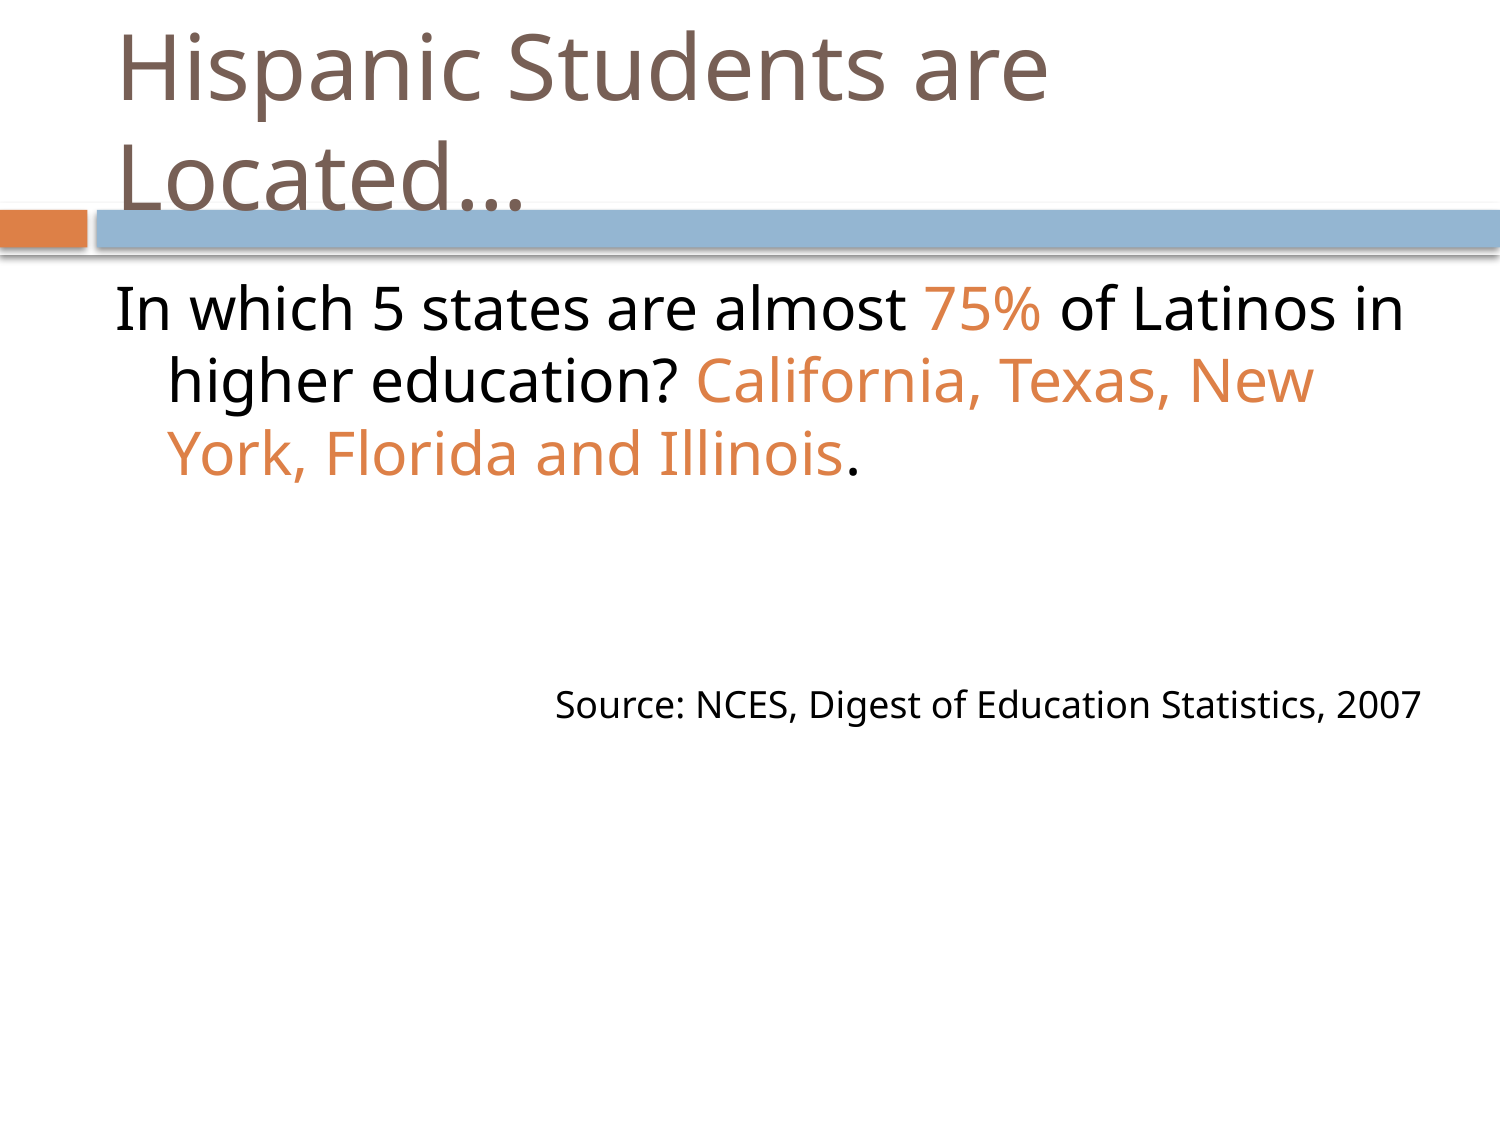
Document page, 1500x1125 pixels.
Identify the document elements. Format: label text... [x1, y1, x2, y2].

title Hispanic Students are Located… [100, 37, 1439, 201]
list In which 5 states are almost 75% of Latinos in higher education? California, Texas, New York, Florida and Illinois. Source: NCES, Digest of Education Statistics, 2007 [100, 262, 1439, 1001]
